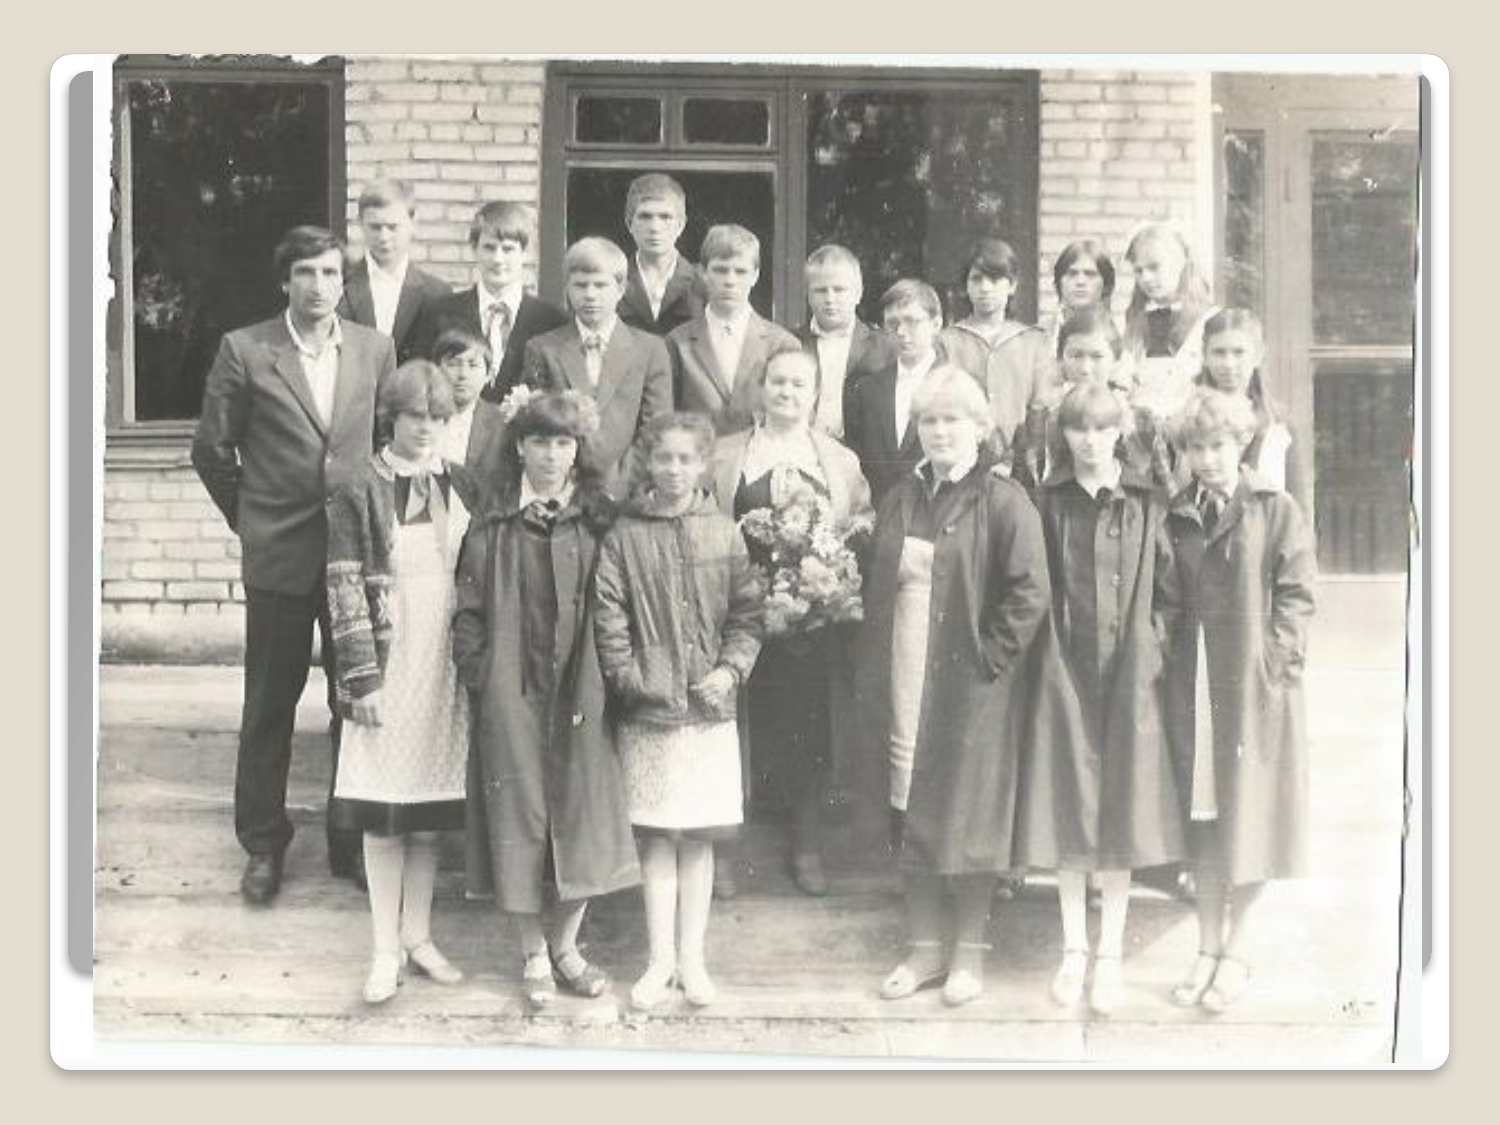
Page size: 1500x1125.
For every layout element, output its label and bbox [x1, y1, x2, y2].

picture [93, 54, 1422, 1064]
